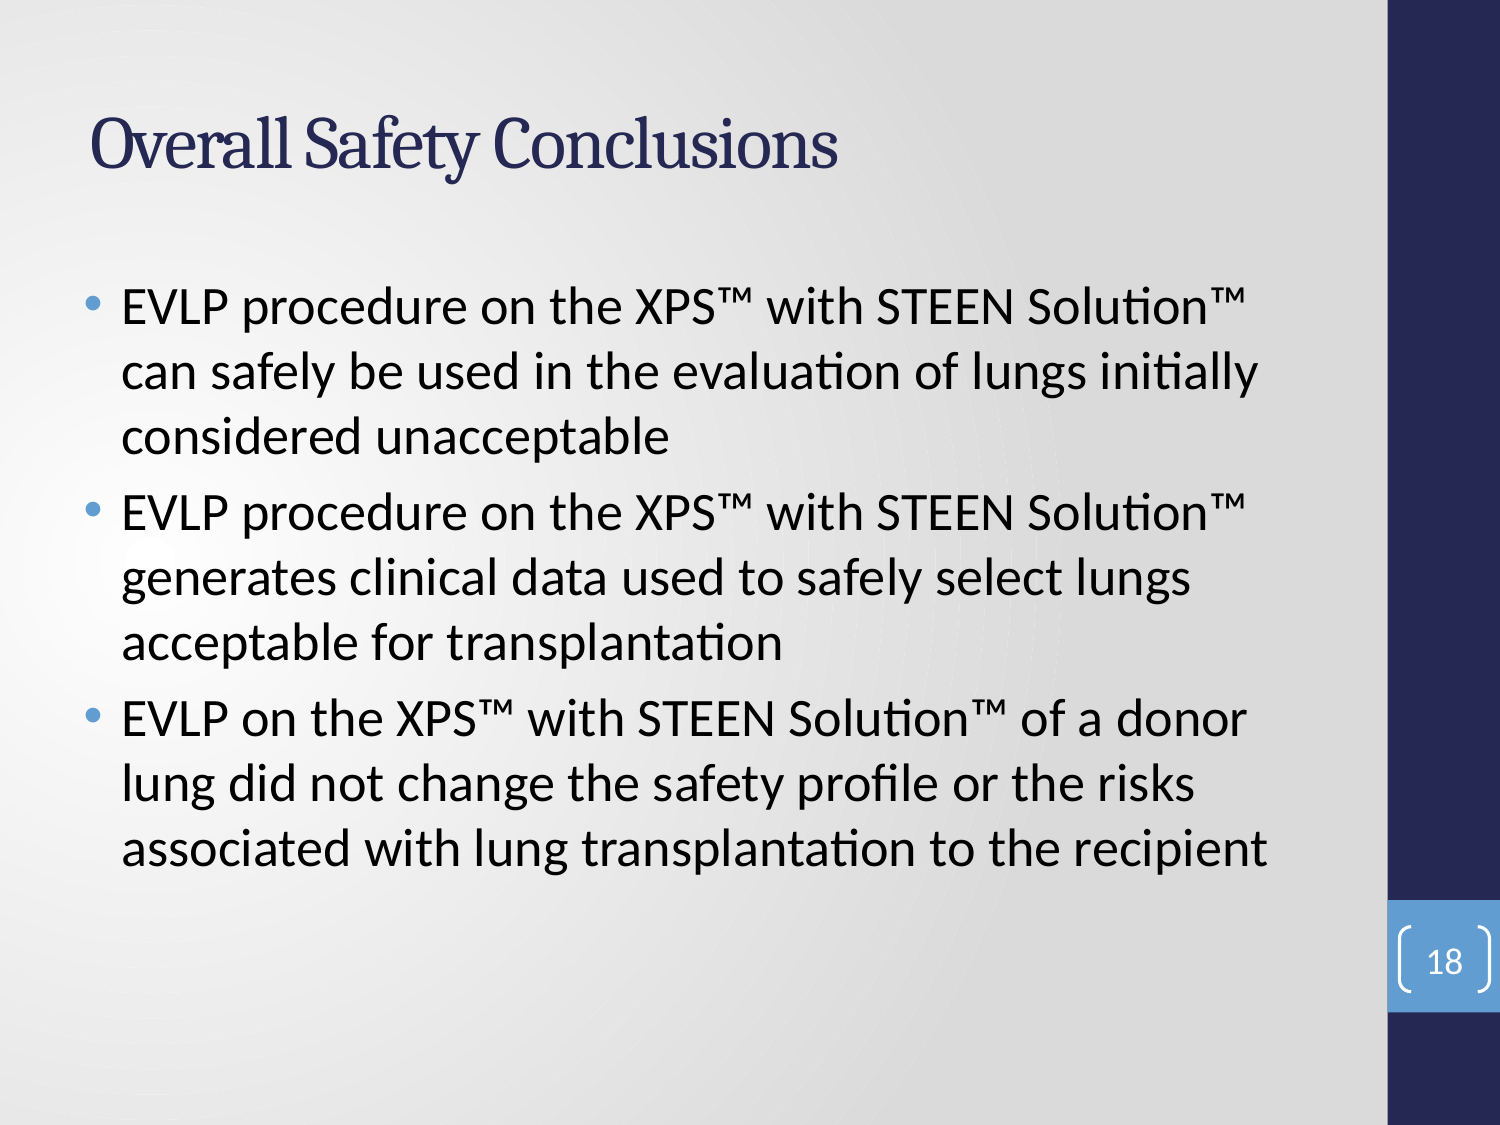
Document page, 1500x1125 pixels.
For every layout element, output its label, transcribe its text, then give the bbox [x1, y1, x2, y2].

slide_number 18 [1397, 925, 1492, 994]
title Overall Safety Conclusions [75, 45, 1325, 233]
list EVLP procedure on the XPS™ with STEEN Solution™ can safely be used in the evaluation of lungs initially considered unacceptable EVLP procedure on the XPS™ with STEEN Solution™ generates clinical data used to safely select lungs acceptable for transplantation EVLP on the XPS™ with STEEN Solution™ of a donor lung did not change the safety profile or the risks associated with lung transplantation to the recipient [50, 262, 1338, 1050]
